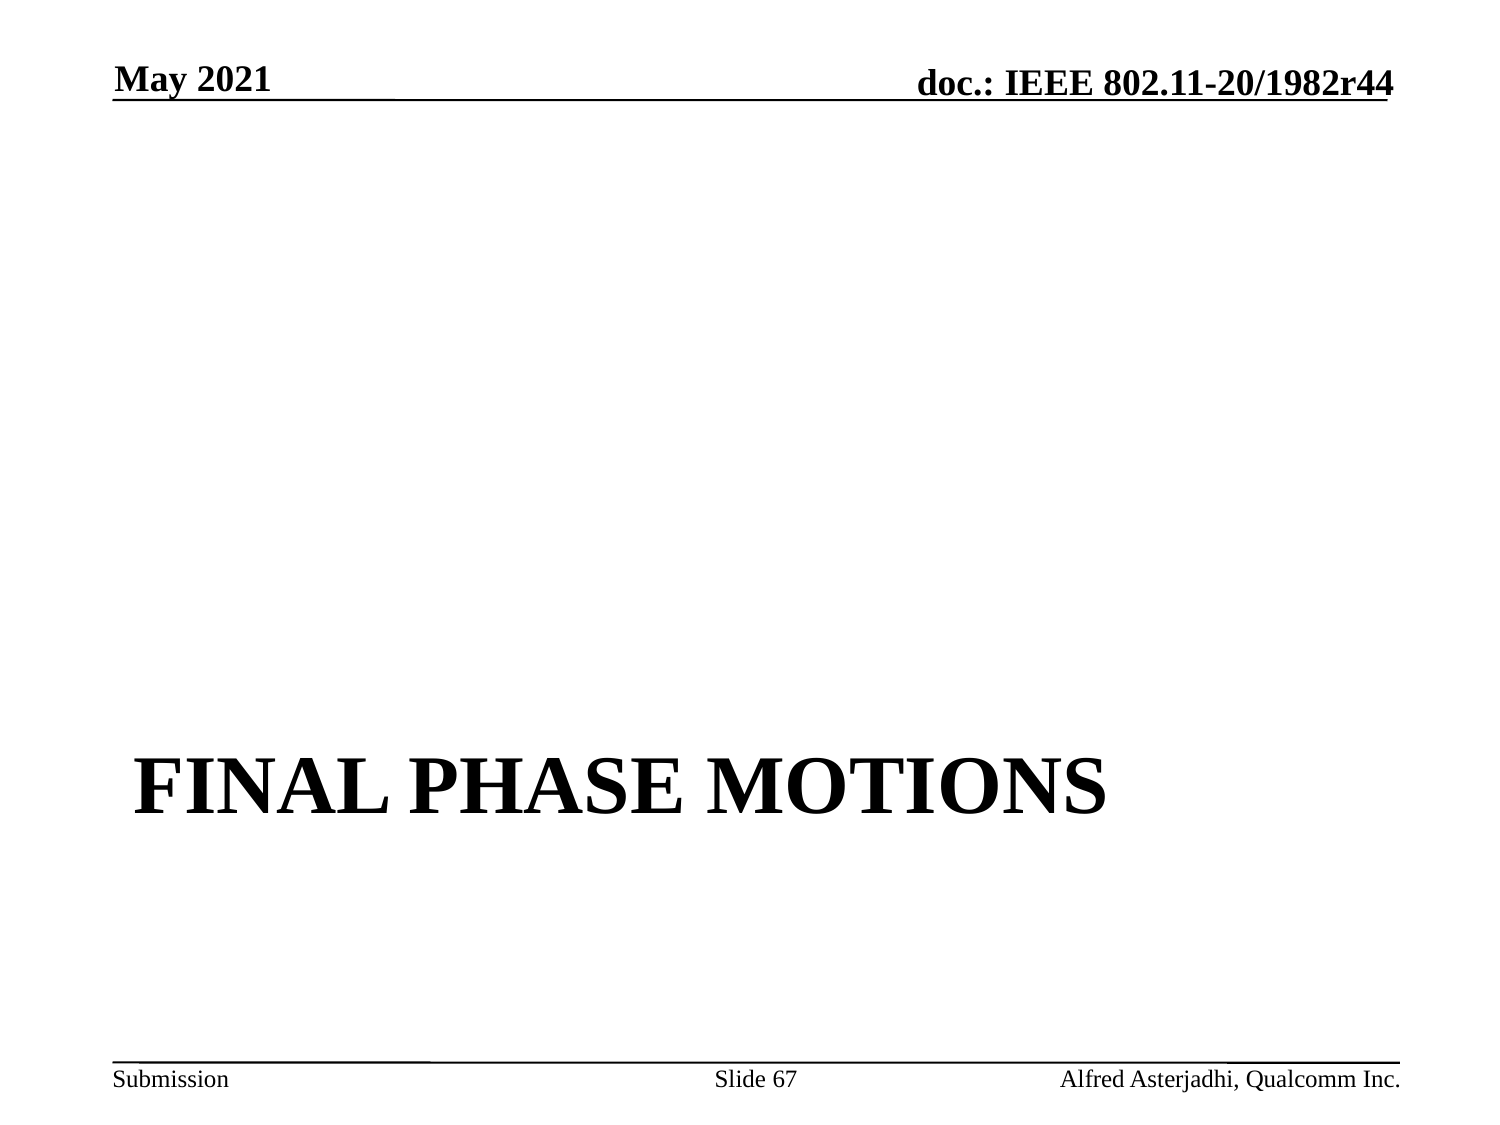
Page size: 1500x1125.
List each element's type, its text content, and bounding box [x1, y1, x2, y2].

title Final Phase motions [118, 722, 1394, 947]
footer Alfred Asterjadhi, Qualcomm Inc. [878, 1061, 1402, 1093]
slide_number Slide 67 [712, 1061, 800, 1123]
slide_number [114, 54, 423, 100]
